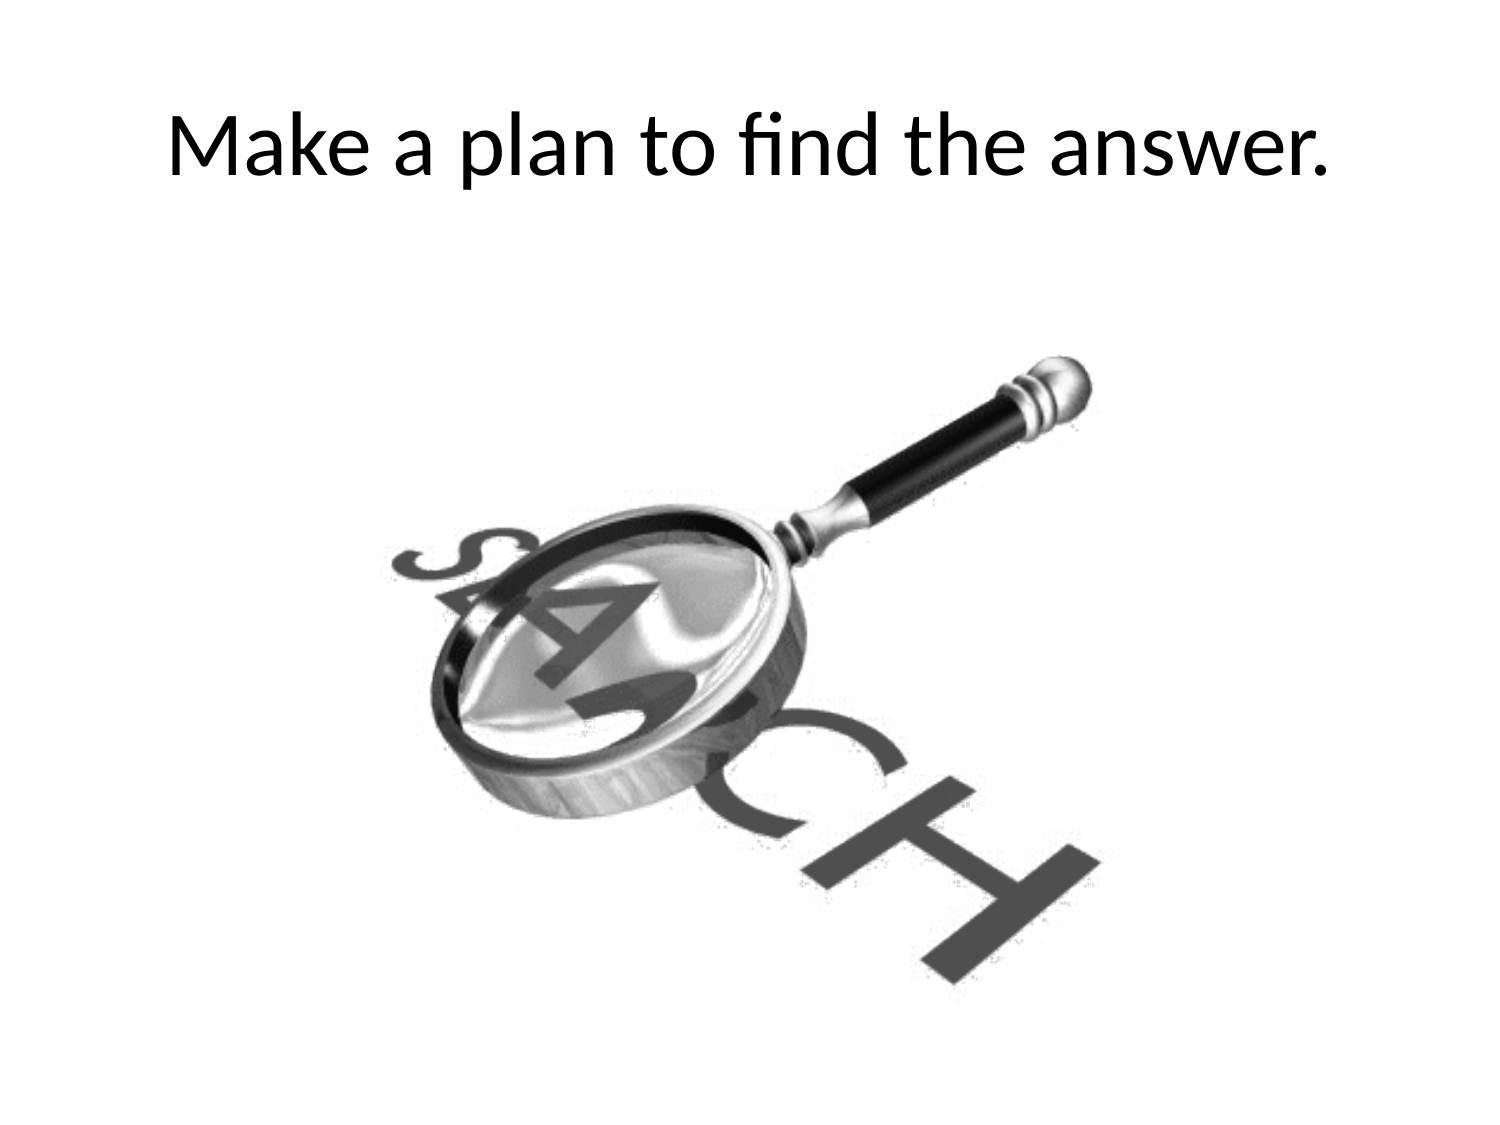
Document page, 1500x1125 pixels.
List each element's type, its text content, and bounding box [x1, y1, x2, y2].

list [74, 262, 1426, 1006]
title Make a plan to find the answer. [75, 45, 1425, 233]
